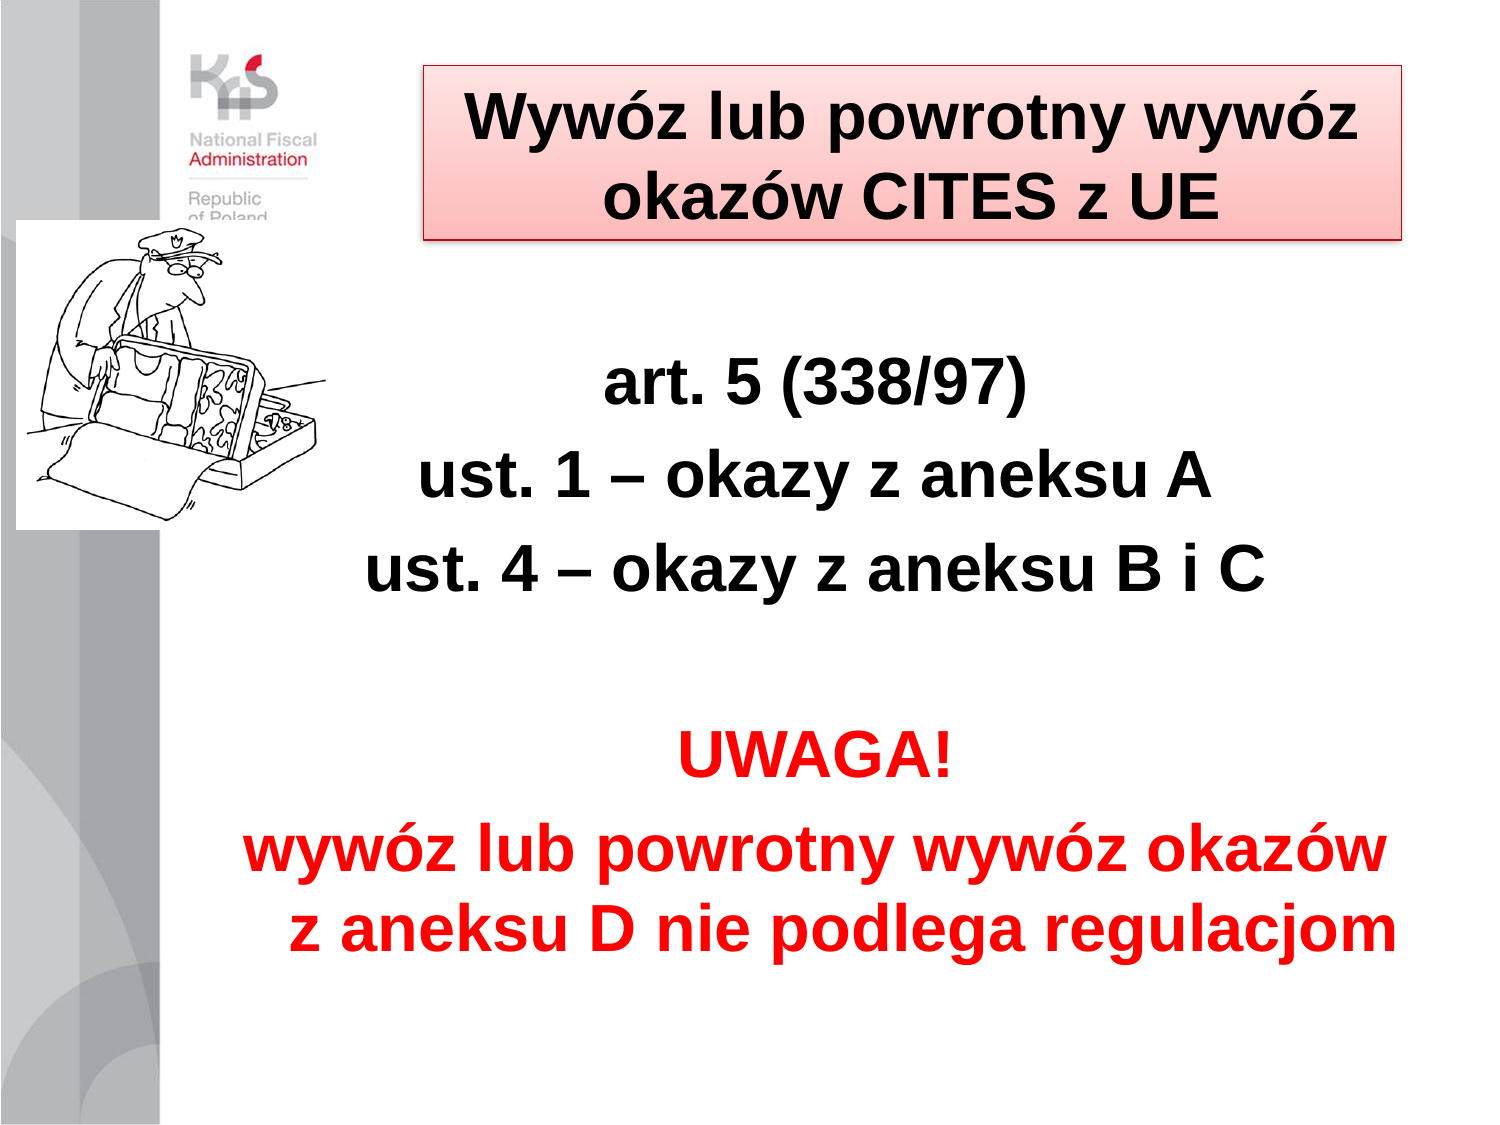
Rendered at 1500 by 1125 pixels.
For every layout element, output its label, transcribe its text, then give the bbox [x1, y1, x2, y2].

picture [0, 0, 1500, 1125]
text_box Wywóz lub powrotny wywóz okazów CITES z UE [423, 65, 1402, 241]
list art. 5 (338/97) ust. 1 – okazy z aneksu A ust. 4 – okazy z aneksu B i C UWAGA! wywóz lub powrotny wywóz okazów z aneksu D nie podlega regulacjom [207, 330, 1426, 1074]
